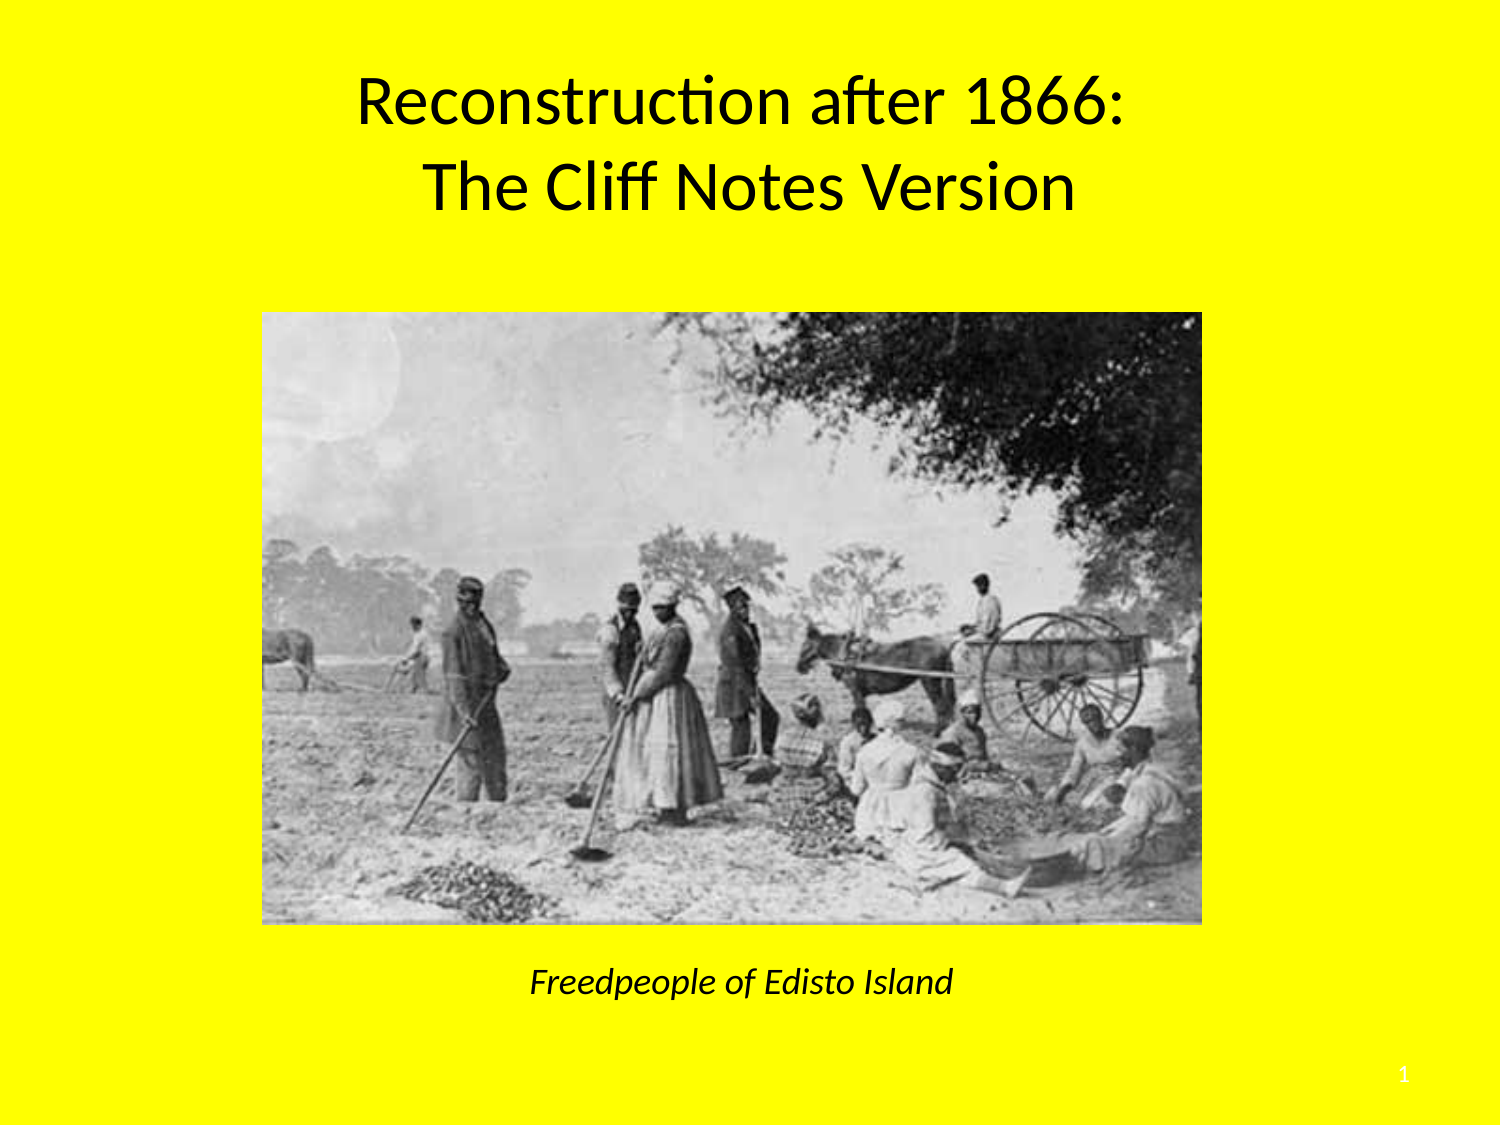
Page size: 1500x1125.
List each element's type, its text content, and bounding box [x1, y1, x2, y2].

slide_number 1 [1074, 1042, 1425, 1103]
picture [262, 312, 1203, 926]
title Reconstruction after 1866: The Cliff Notes Version [75, 45, 1425, 233]
text_box Freedpeople of Edisto Island [514, 949, 970, 1010]
